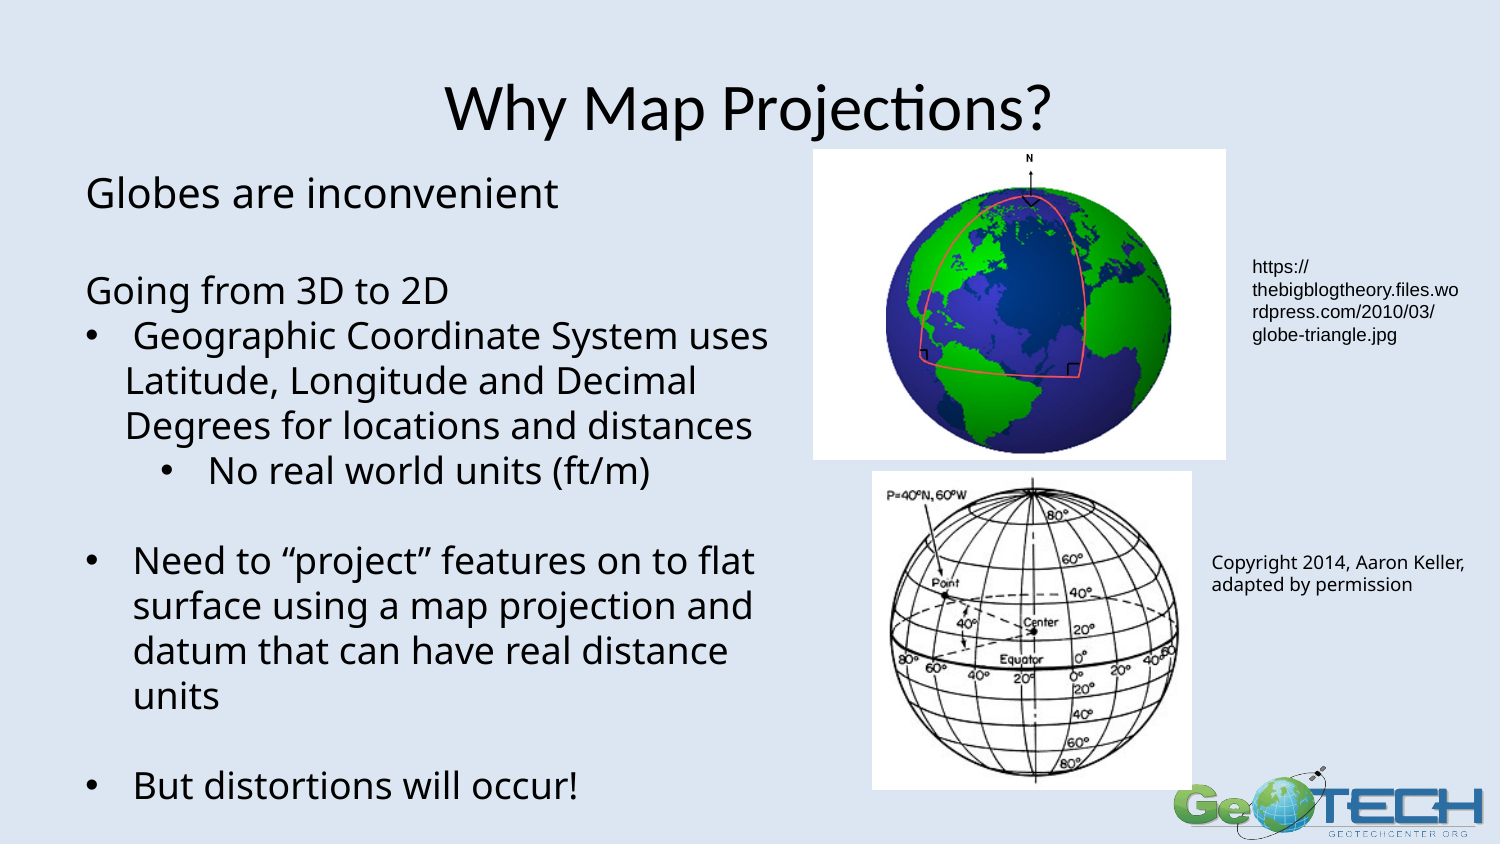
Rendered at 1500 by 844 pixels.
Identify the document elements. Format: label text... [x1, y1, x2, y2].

title Why Map Projections? [75, 33, 1425, 175]
text_box https://thebigblogtheory.files.wordpress.com/2010/03/globe-triangle.jpg [1237, 247, 1475, 353]
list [812, 149, 1226, 460]
text_box Copyright 2014, Aaron Keller, adapted by permission [1198, 543, 1485, 603]
text_box Globes are inconvenient Going from 3D to 2D Geographic Coordinate System uses Latitude, Longitude and Decimal Degrees for locations and distances No real world units (ft/m) Need to “project” features on to flat surface using a map projection and datum that can have real distance units But distortions will occur! [70, 159, 821, 844]
picture [872, 471, 1497, 844]
